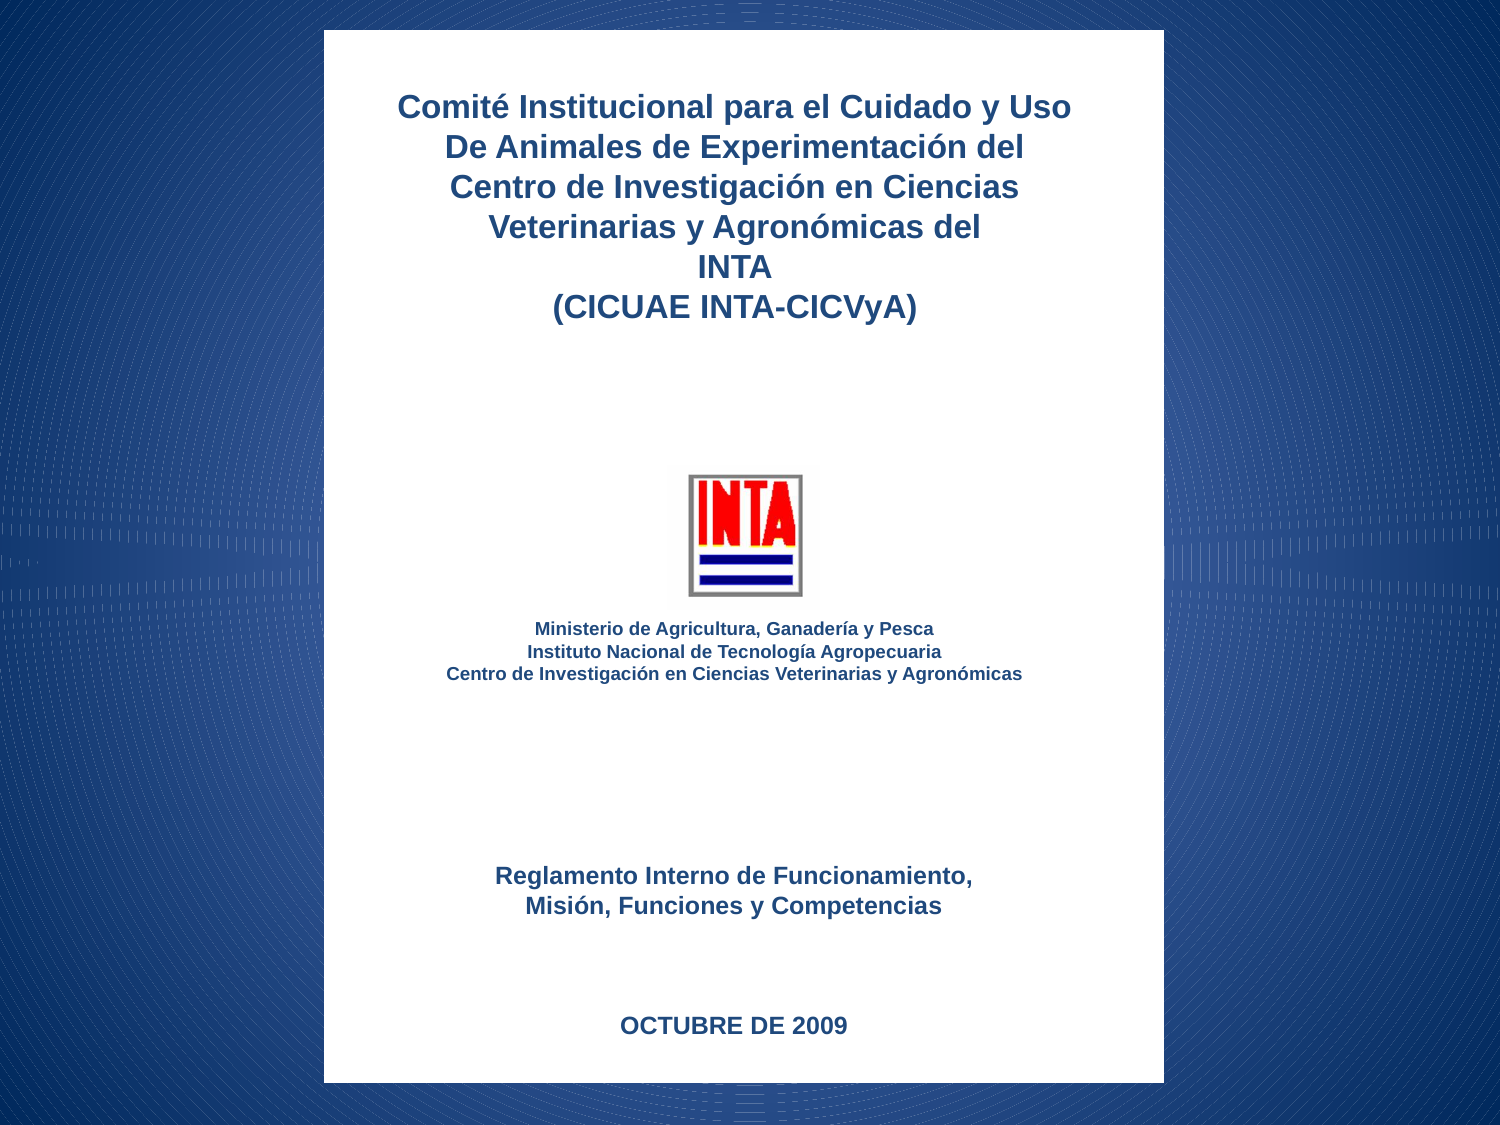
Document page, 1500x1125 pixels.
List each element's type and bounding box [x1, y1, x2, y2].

text_box [324, 30, 1164, 1083]
